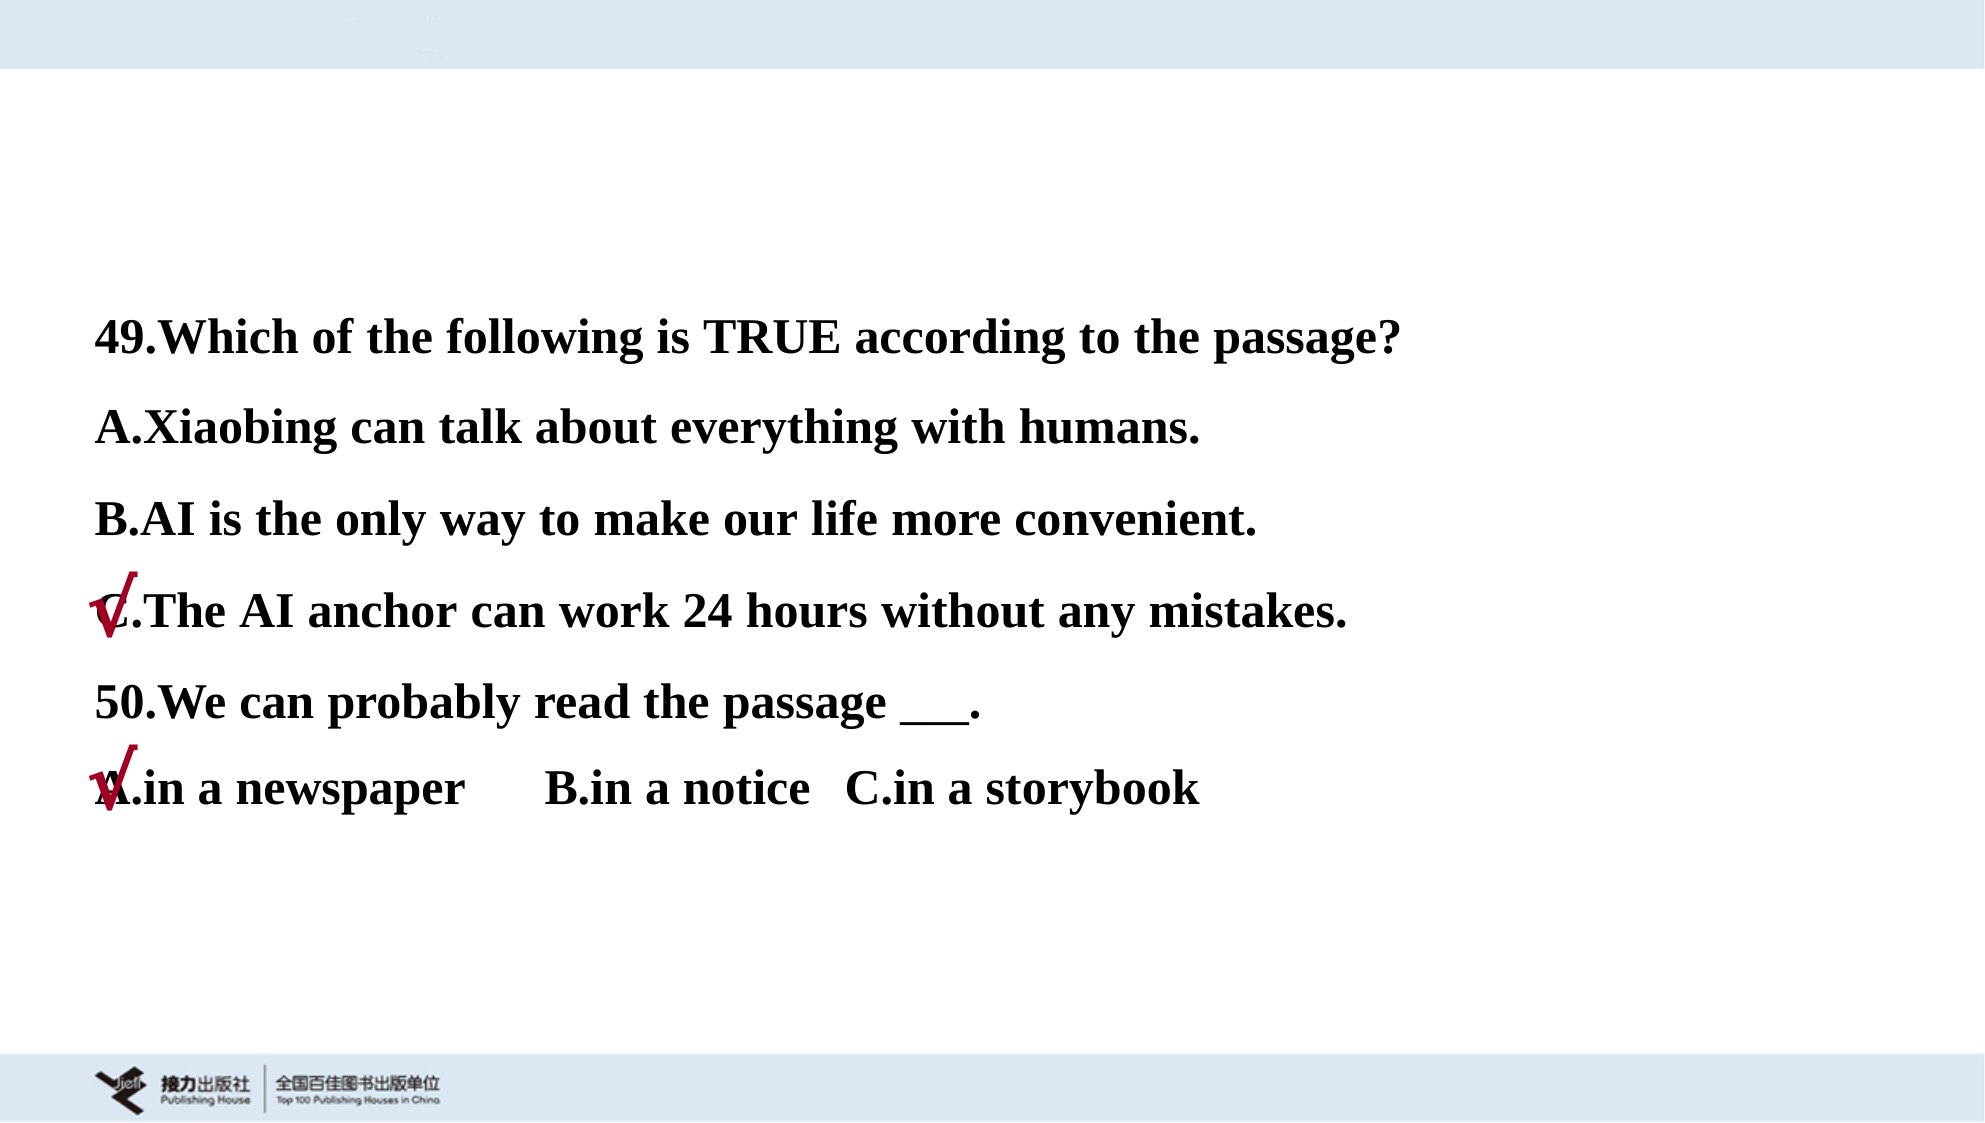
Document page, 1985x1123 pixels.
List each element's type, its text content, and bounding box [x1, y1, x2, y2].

text_box A.in a newspaper B.in a notice C.in a storybook [94, 727, 1892, 815]
picture [0, 0, 1985, 1122]
text_box 50.We can probably read the passage ___. [94, 641, 1892, 727]
text_box A.Xiaobing can talk about everything with humans. B.AI is the only way to make our life more convenient. C.The AI anchor can work 24 hours without any mistakes. [94, 362, 1892, 638]
text_box 49.Which of the following is TRUE according to the passage? [94, 276, 1892, 362]
text_box √ [86, 559, 139, 652]
text_box √ [86, 732, 139, 826]
